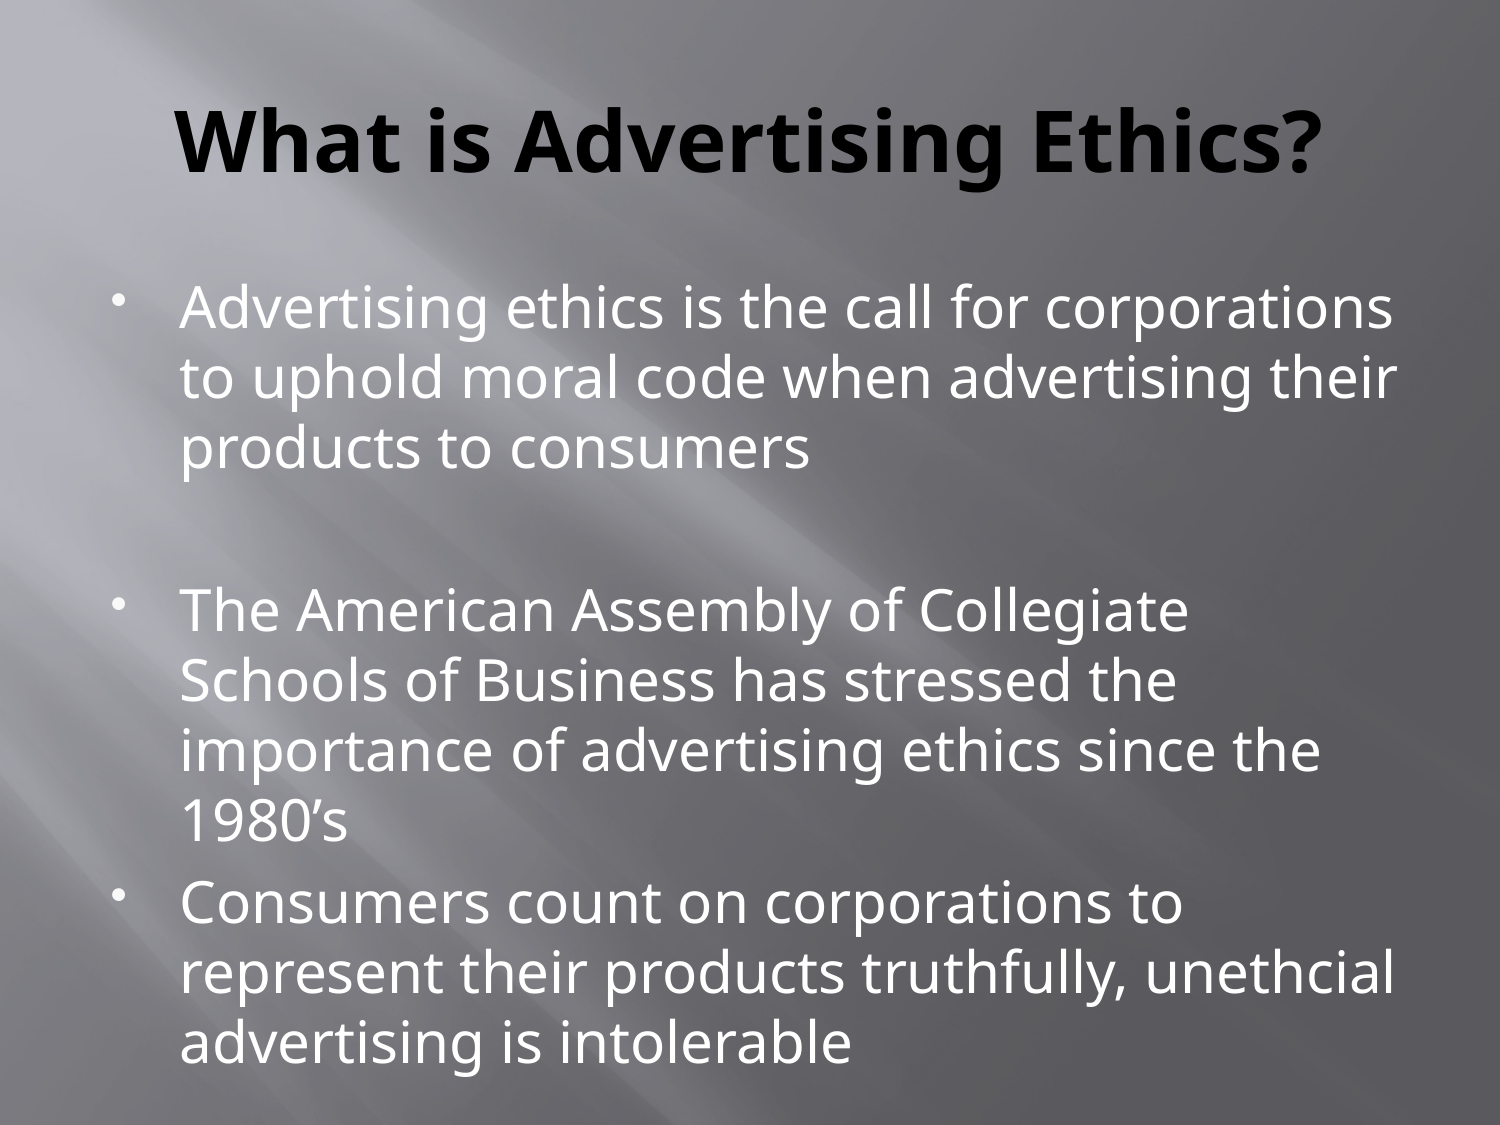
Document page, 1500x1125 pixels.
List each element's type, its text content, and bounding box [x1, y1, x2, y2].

list Advertising ethics is the call for corporations to uphold moral code when advertising their products to consumers The American Assembly of Collegiate Schools of Business has stressed the importance of advertising ethics since the 1980’s Consumers count on corporations to represent their products truthfully, unethcial advertising is intolerable [75, 262, 1425, 1035]
title What is Advertising Ethics? [75, 45, 1425, 233]
